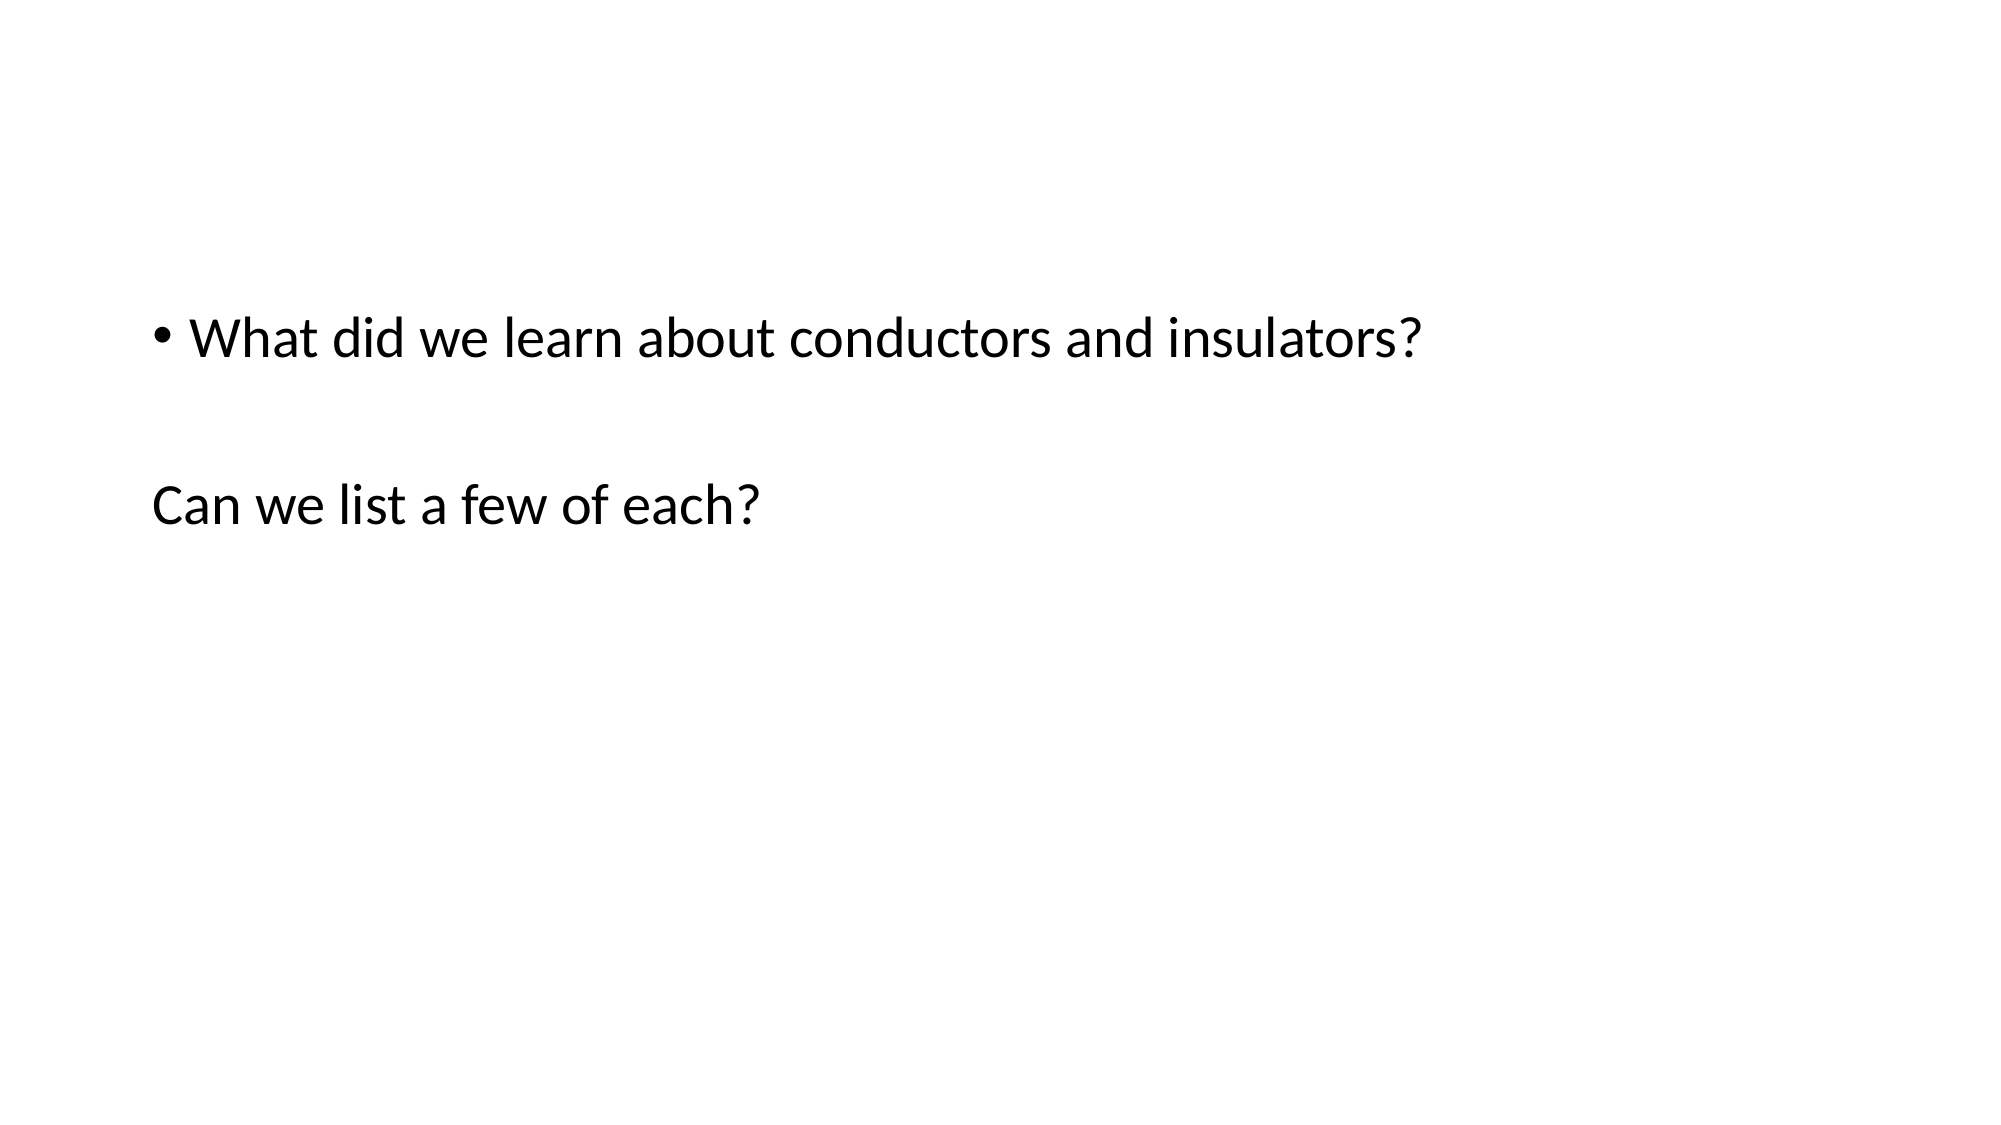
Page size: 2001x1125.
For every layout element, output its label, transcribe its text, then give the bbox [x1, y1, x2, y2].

list What did we learn about conductors and insulators? Can we list a few of each? [137, 299, 1863, 1014]
